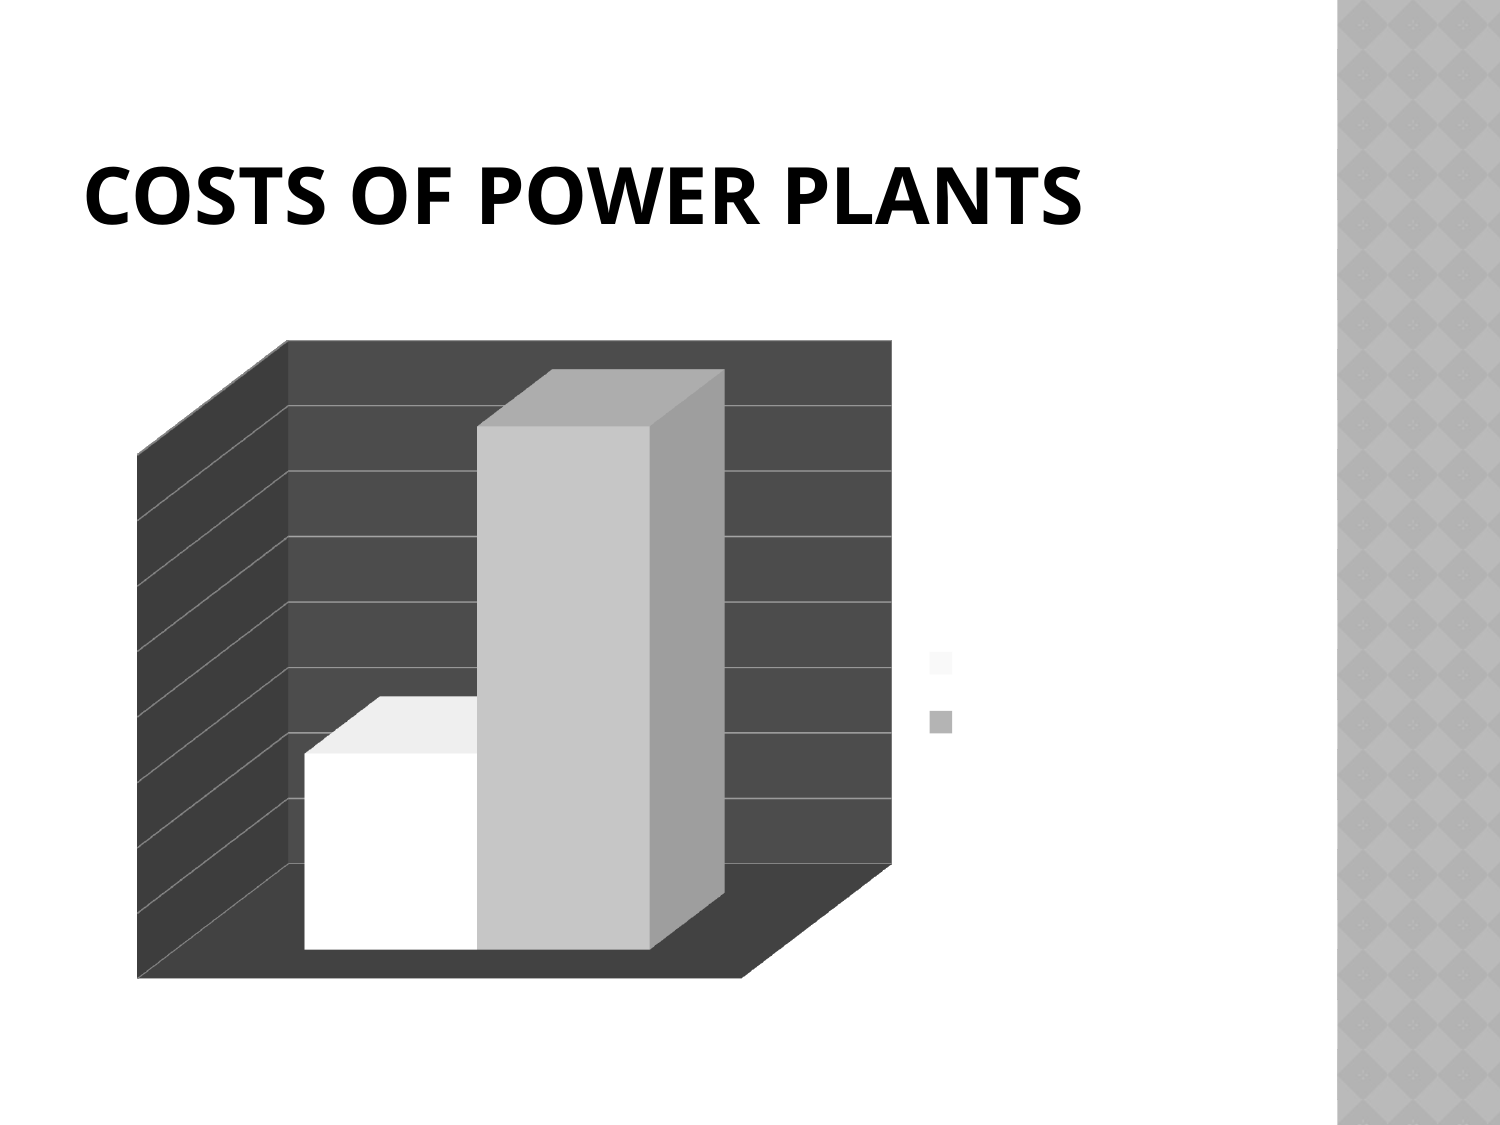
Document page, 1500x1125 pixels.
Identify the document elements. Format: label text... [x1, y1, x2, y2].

chart [74, 325, 1141, 1060]
title Costs of power plants [75, 52, 1263, 240]
